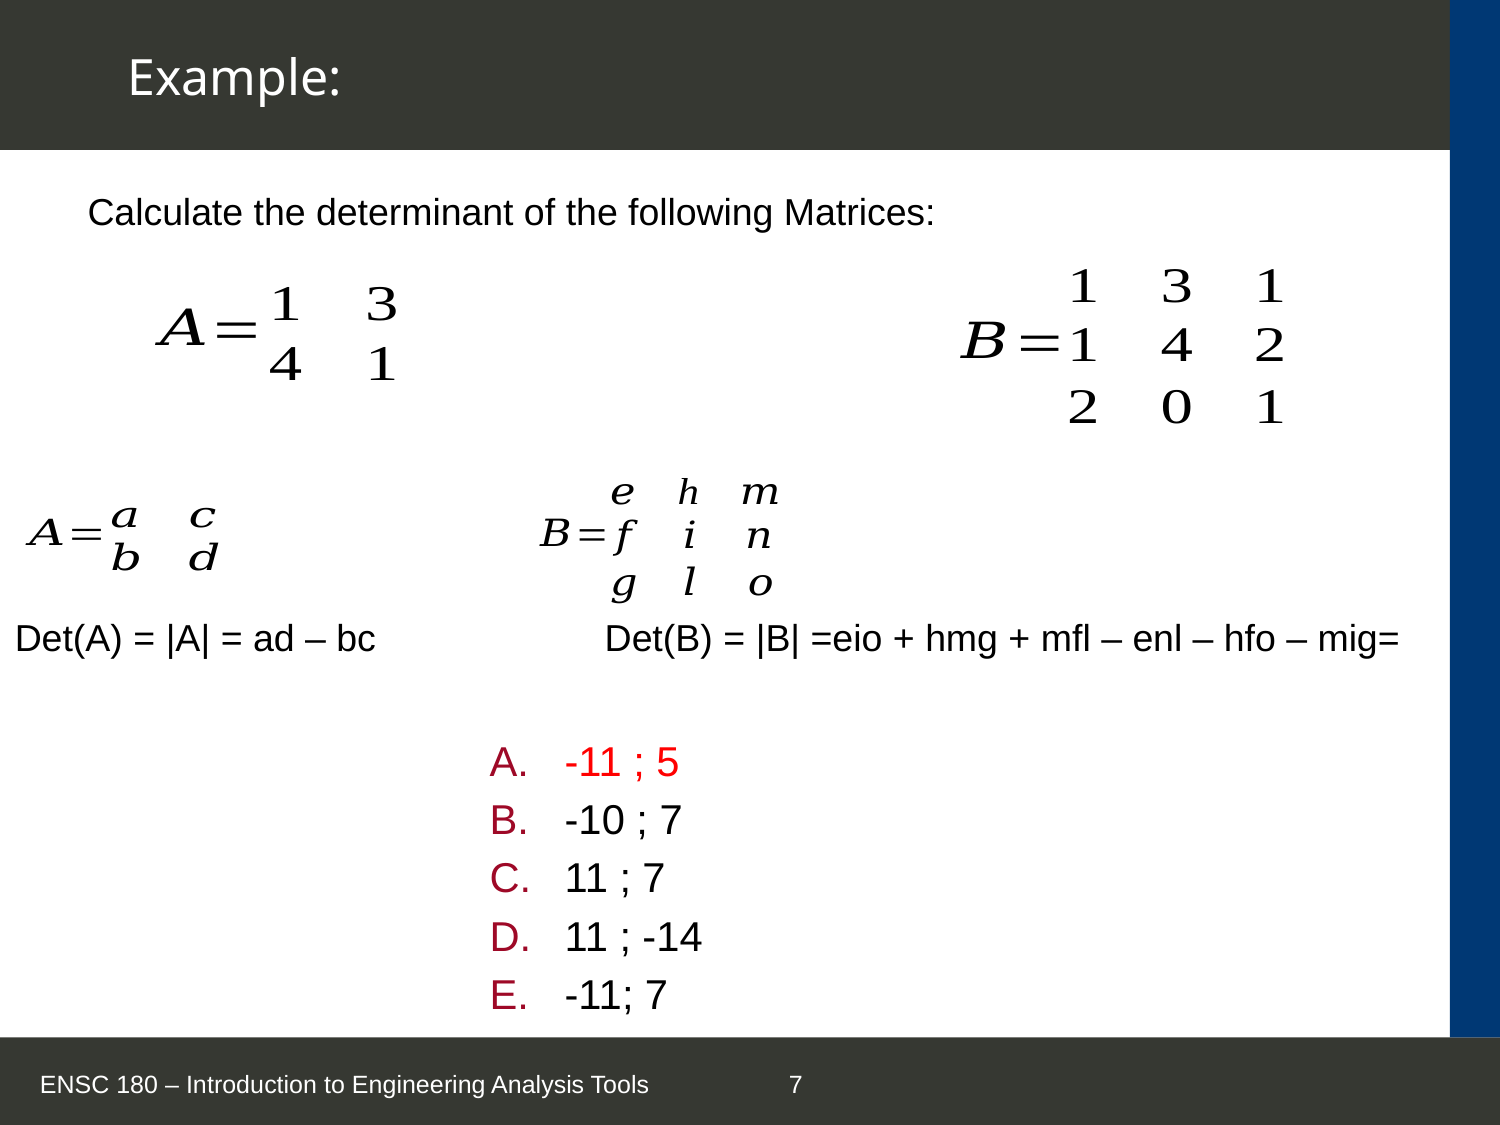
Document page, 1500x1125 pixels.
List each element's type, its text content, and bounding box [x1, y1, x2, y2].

title Example: [112, 37, 1450, 138]
text_box Det(A) = |A| = ad – bc Det(B) = |B| =eio + hmg + mfl – enl – hfo – mig= [0, 606, 1448, 667]
footer ENSC 180 – Introduction to Engineering Analysis Tools [24, 1060, 701, 1113]
list Calculate the determinant of the following Matrices: [72, 180, 1348, 511]
text_box -11 ; 5 -10 ; 7 11 ; 7 11 ; -14 -11; 7 [474, 727, 781, 1026]
